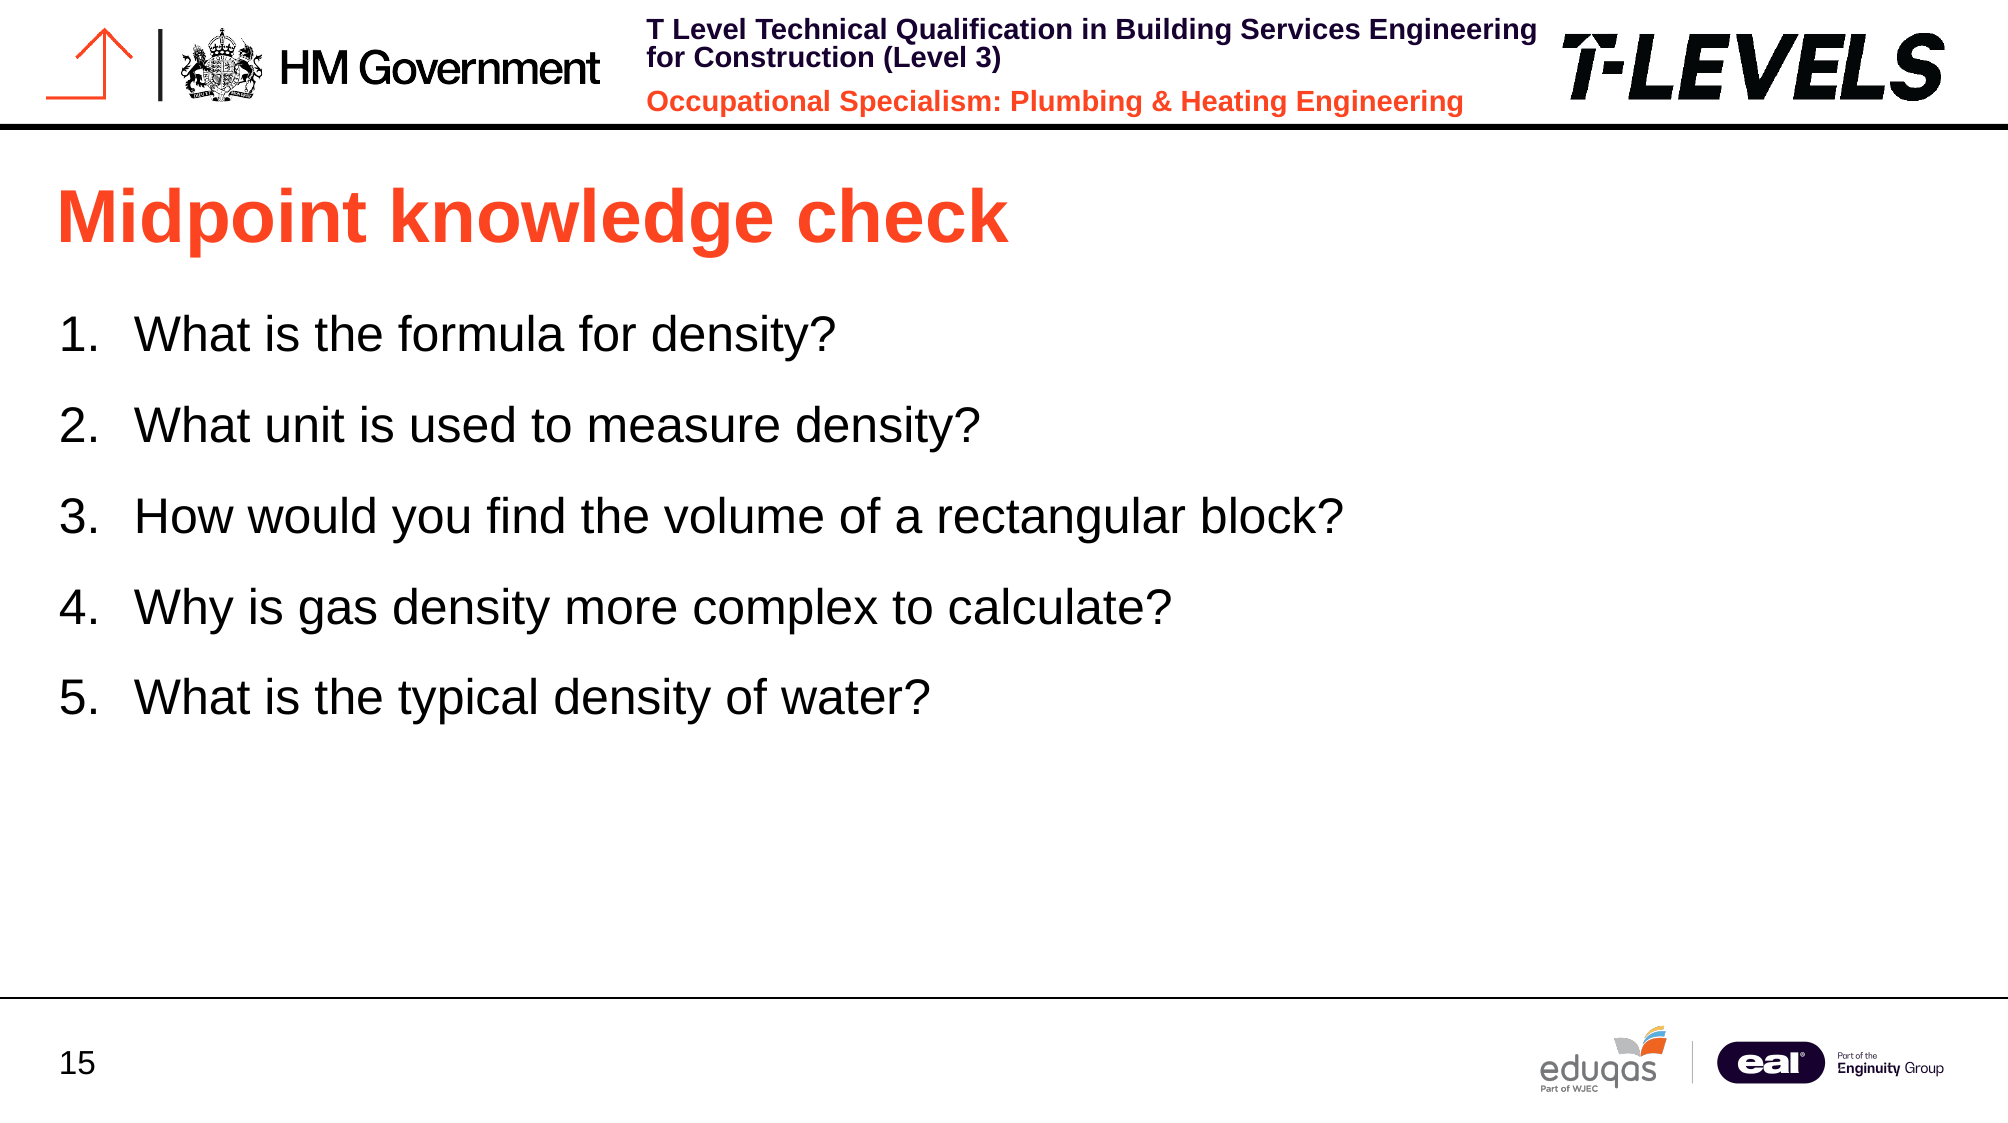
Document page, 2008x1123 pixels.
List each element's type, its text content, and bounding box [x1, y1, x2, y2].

picture [41, 27, 139, 100]
picture [1535, 1021, 1949, 1097]
title Midpoint knowledge check [41, 111, 1949, 314]
picture [1543, 25, 1964, 108]
list What is the formula for density? What unit is used to measure density? How would you find the volume of a rectangular block? Why is gas density more complex to calculate? What is the typical density of water? [59, 295, 1949, 975]
picture [158, 28, 600, 102]
